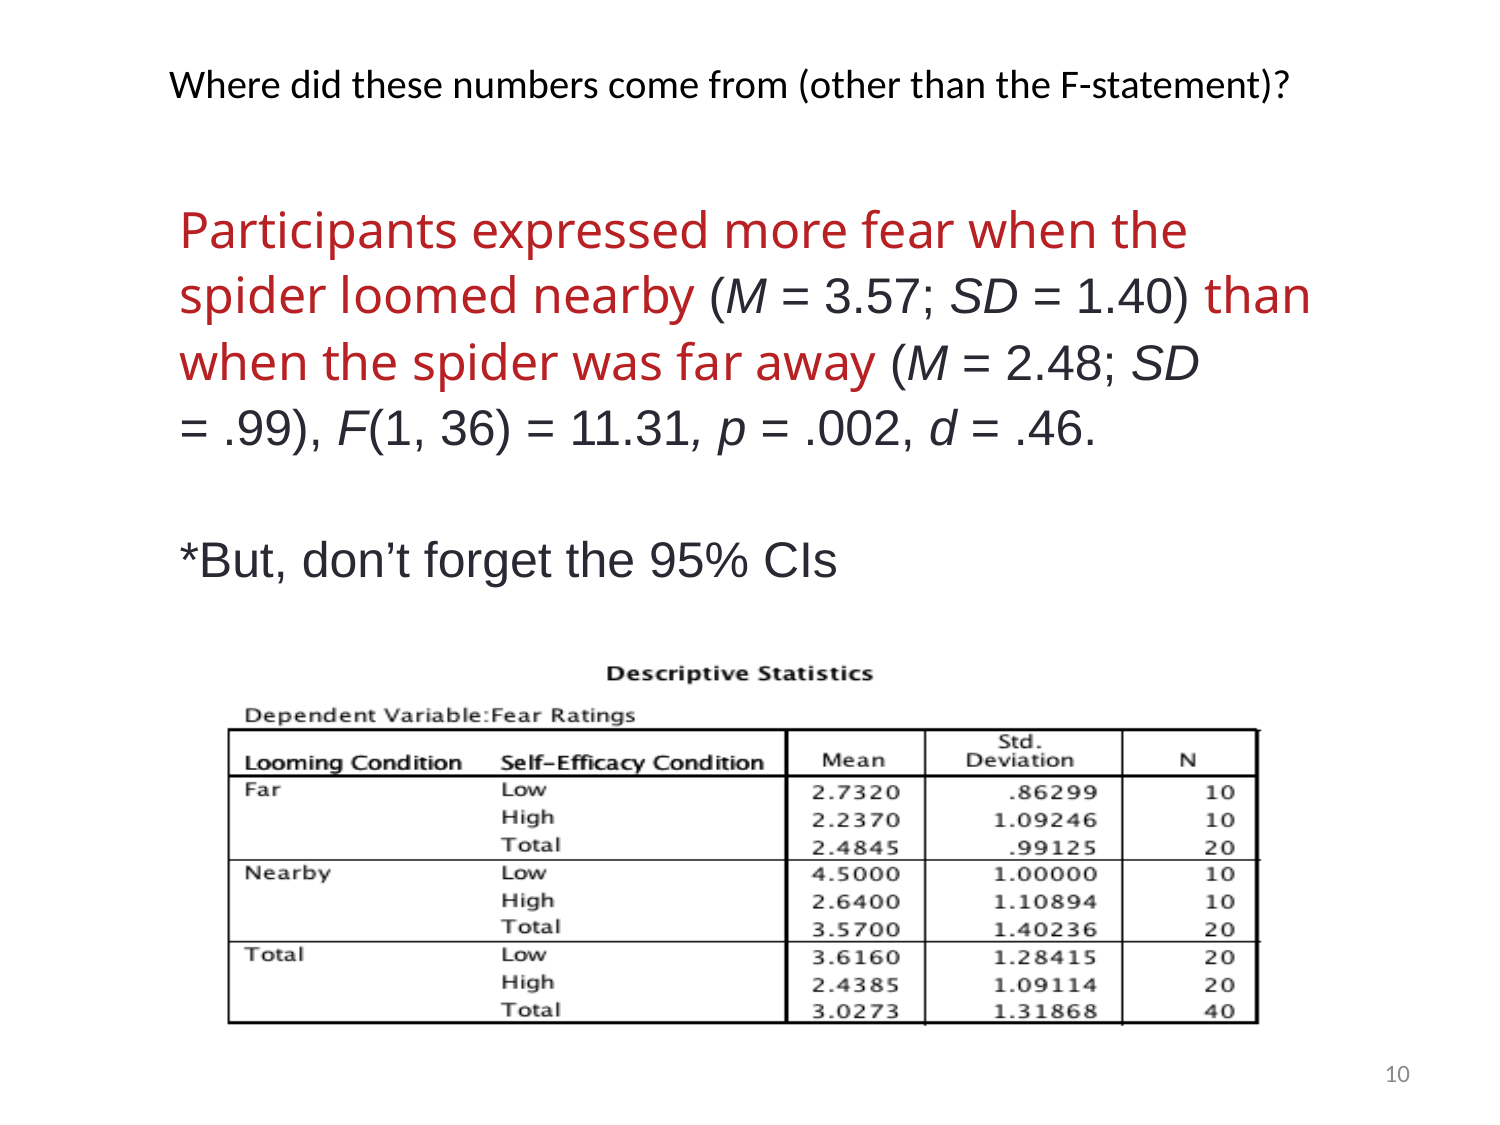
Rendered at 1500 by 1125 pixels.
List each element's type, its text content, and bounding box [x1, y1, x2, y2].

text_box Participants expressed more fear when the spider loomed nearby (M = 3.57; SD = 1.40) than when the spider was far away (M = 2.48; SD = .99), F(1, 36) = 11.31, p = .002, d = .46. *But, don’t forget the 95% CIs [164, 184, 1336, 596]
title Where did these numbers come from (other than the F-statement)? [0, 44, 1463, 120]
slide_number 10 [1074, 1042, 1425, 1103]
picture [222, 659, 1278, 1043]
